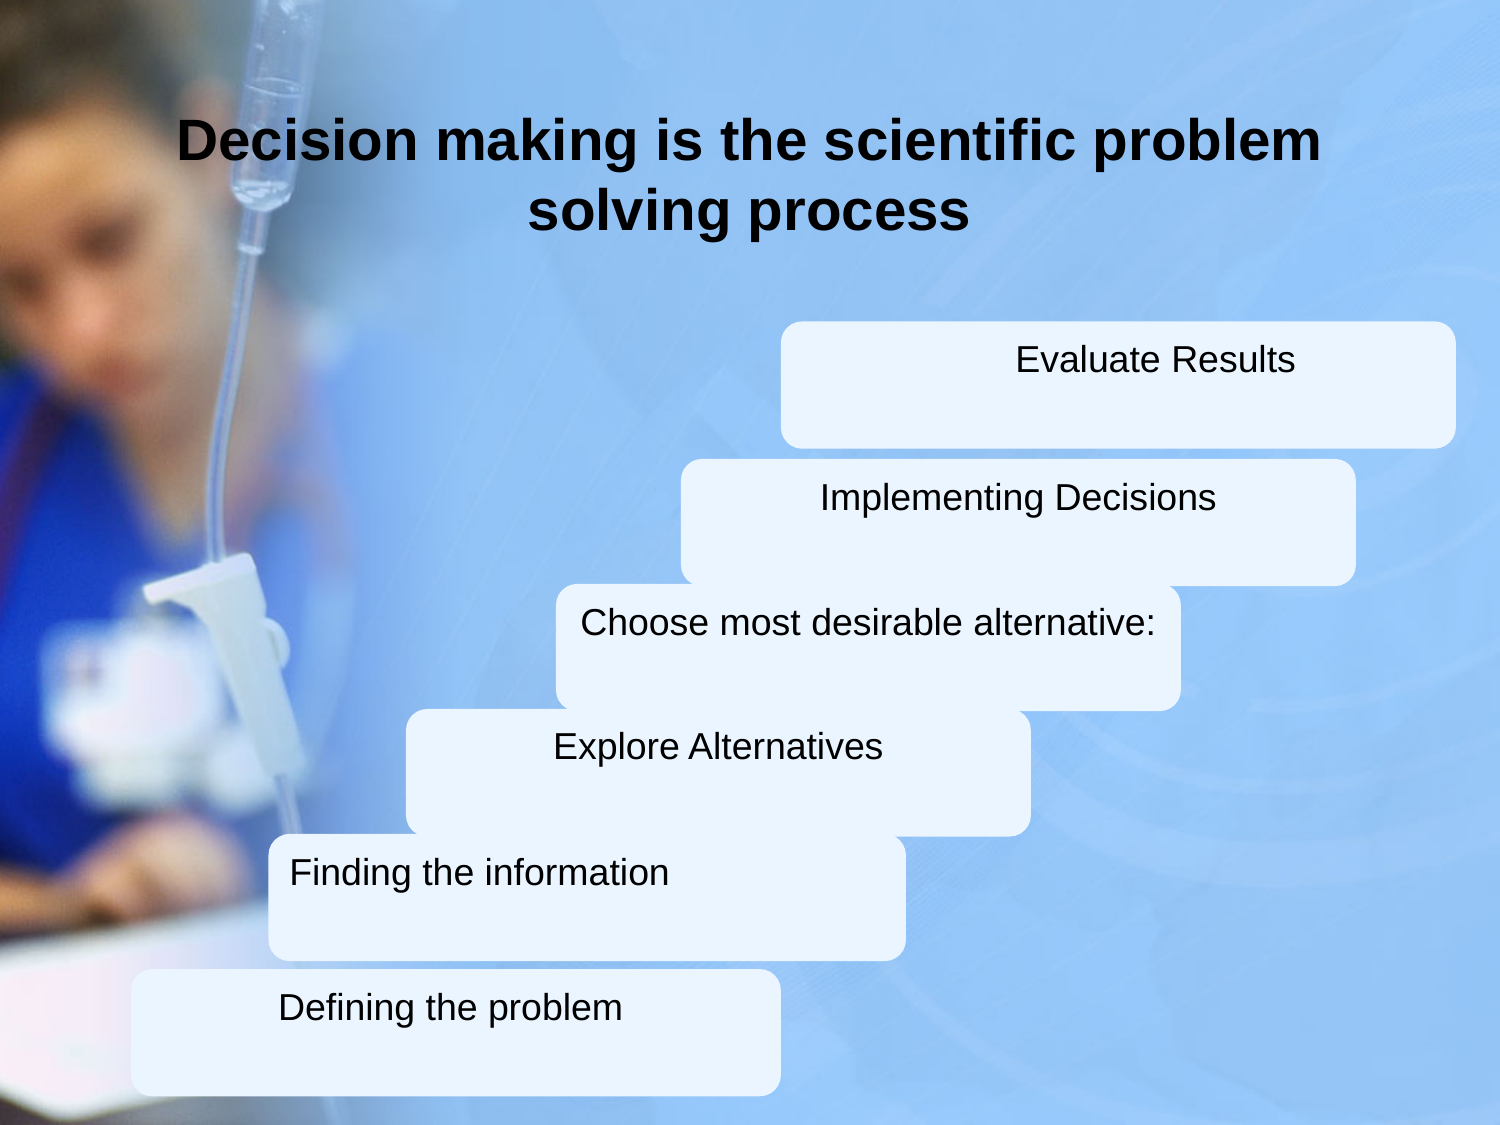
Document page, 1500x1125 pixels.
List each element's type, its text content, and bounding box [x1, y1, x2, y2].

picture [0, 0, 1500, 1125]
text_box Finding the information [268, 833, 906, 962]
title Decision making is the scientific problem solving process [75, 47, 1425, 250]
text_box Evaluate Results [780, 321, 1456, 449]
text_box Defining the problem [130, 969, 781, 1097]
text_box Implementing Decisions [680, 458, 1356, 587]
text_box Explore Alternatives [405, 708, 1031, 837]
text_box Choose most desirable alternative: [555, 583, 1181, 712]
